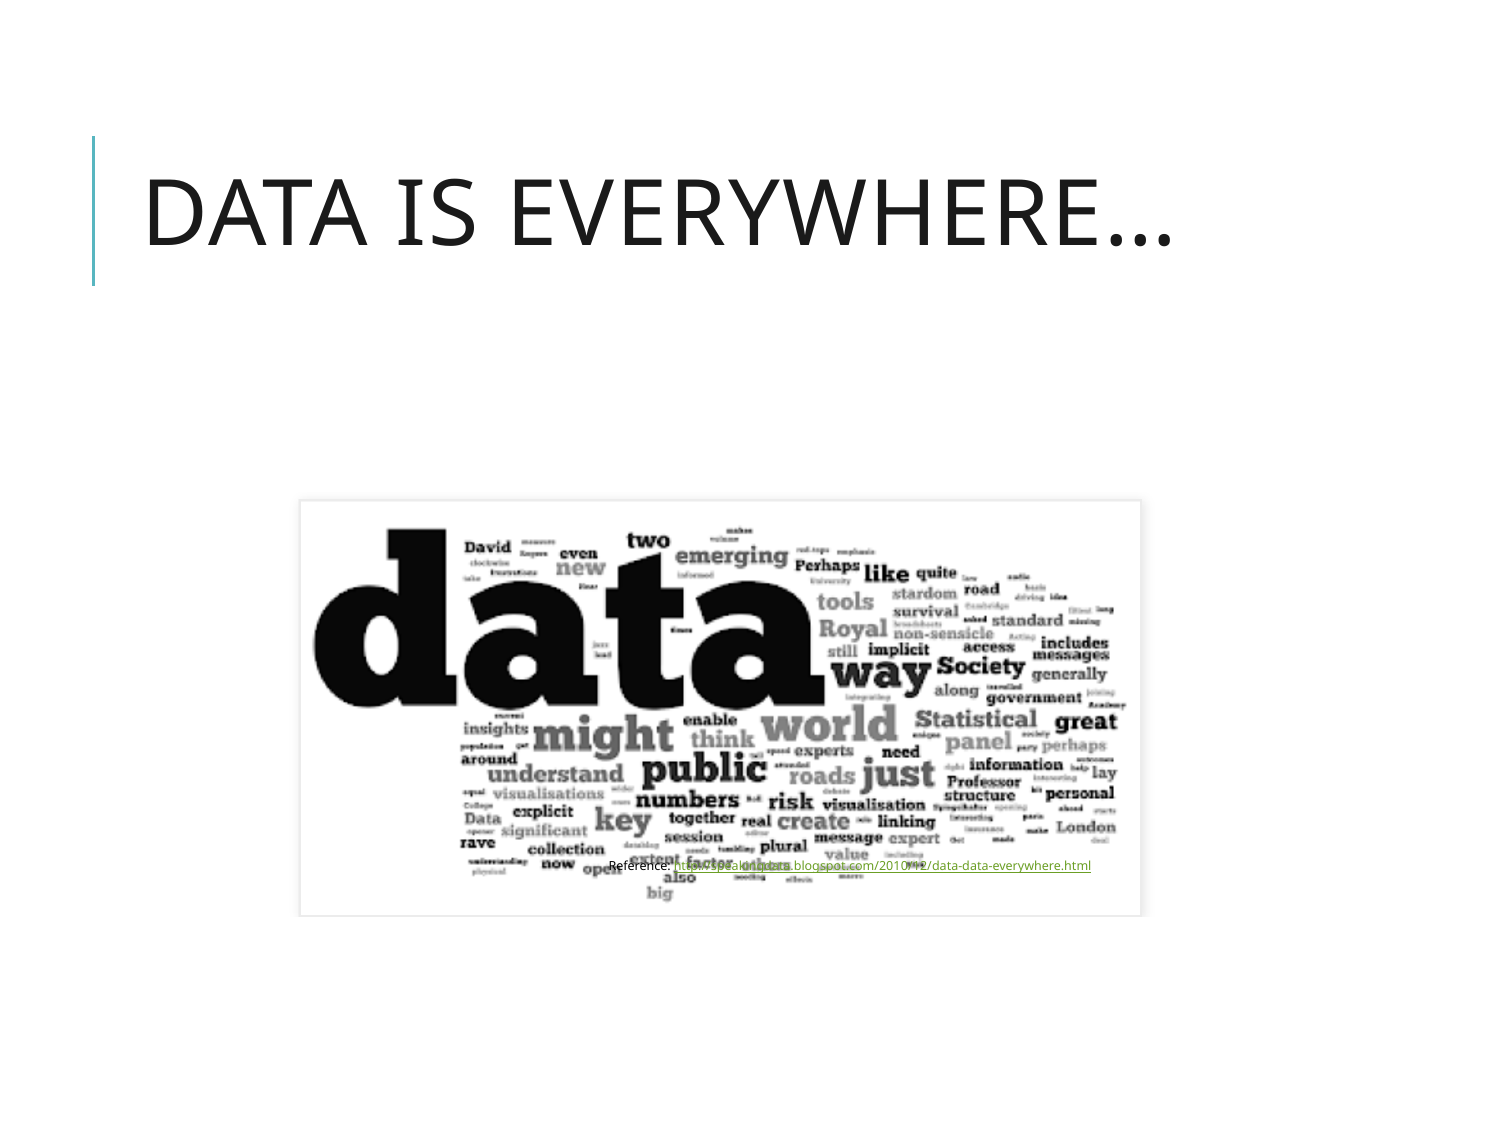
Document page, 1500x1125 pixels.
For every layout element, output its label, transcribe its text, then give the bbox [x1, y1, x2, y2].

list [125, 492, 1323, 918]
title Data is everywhere… [126, 96, 1322, 342]
